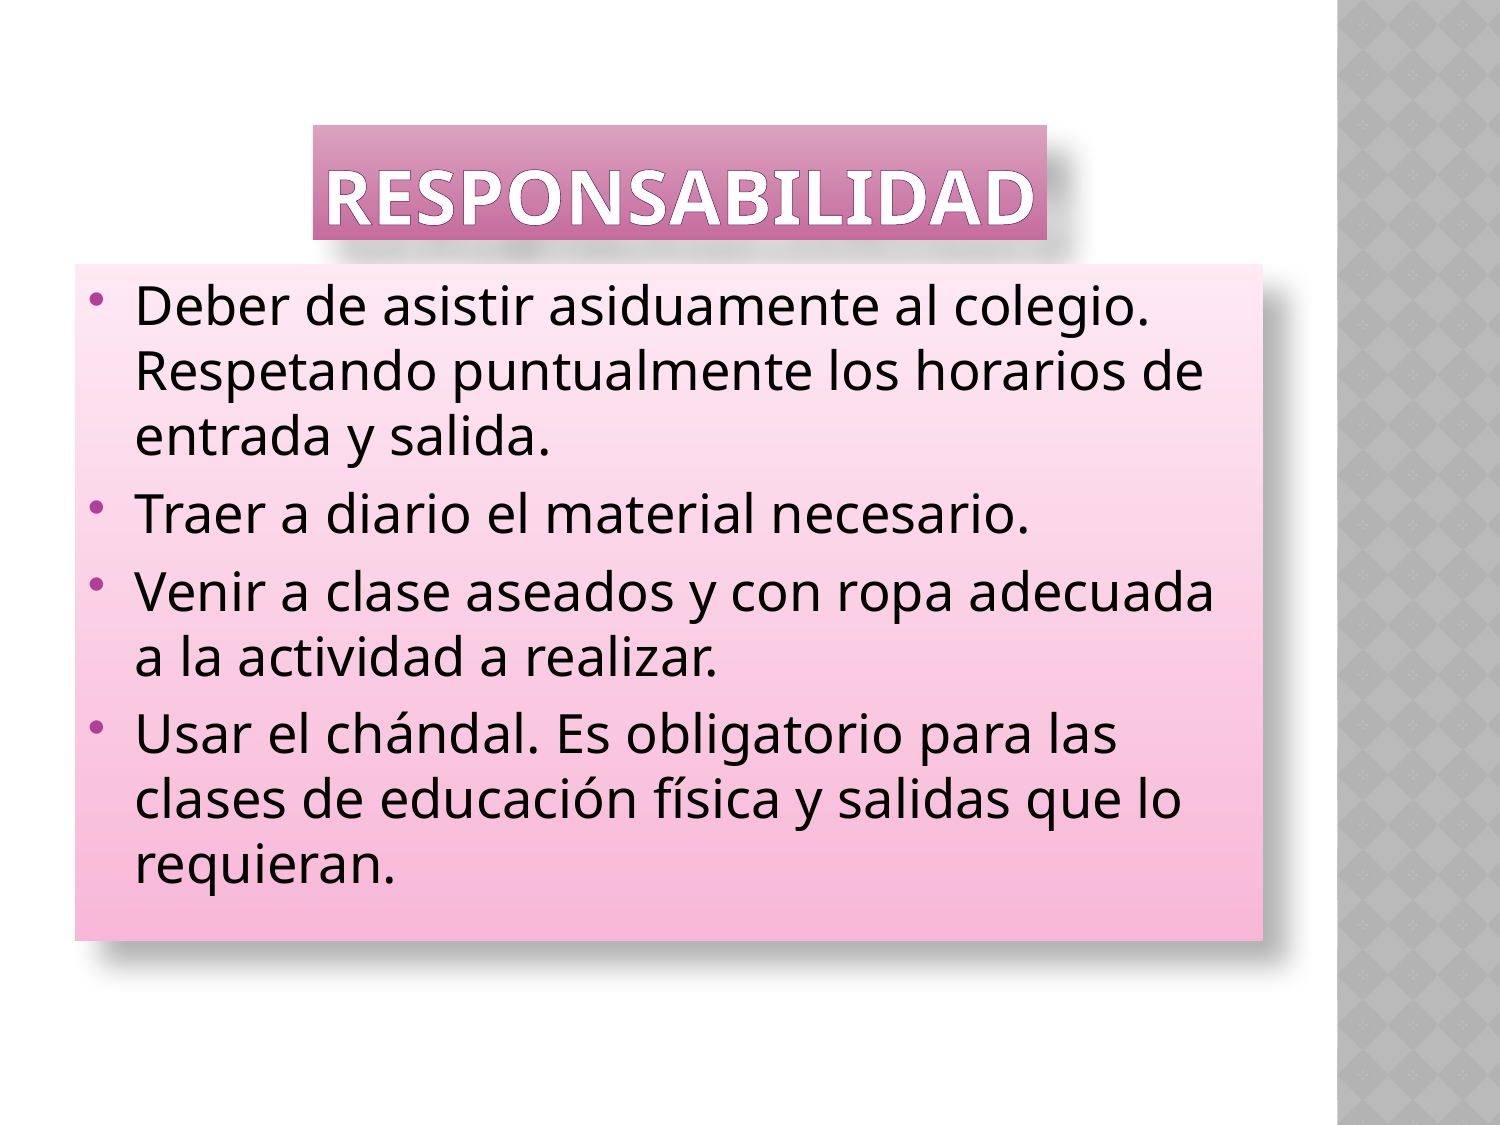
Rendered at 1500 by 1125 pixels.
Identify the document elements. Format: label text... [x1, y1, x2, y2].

list Deber de asistir asiduamente al colegio. Respetando puntualmente los horarios de entrada y salida. Traer a diario el material necesario. Venir a clase aseados y con ropa adecuada a la actividad a realizar. Usar el chándal. Es obligatorio para las clases de educación física y salidas que lo requieran. [74, 263, 1263, 941]
title Responsabilidad [312, 124, 1048, 241]
